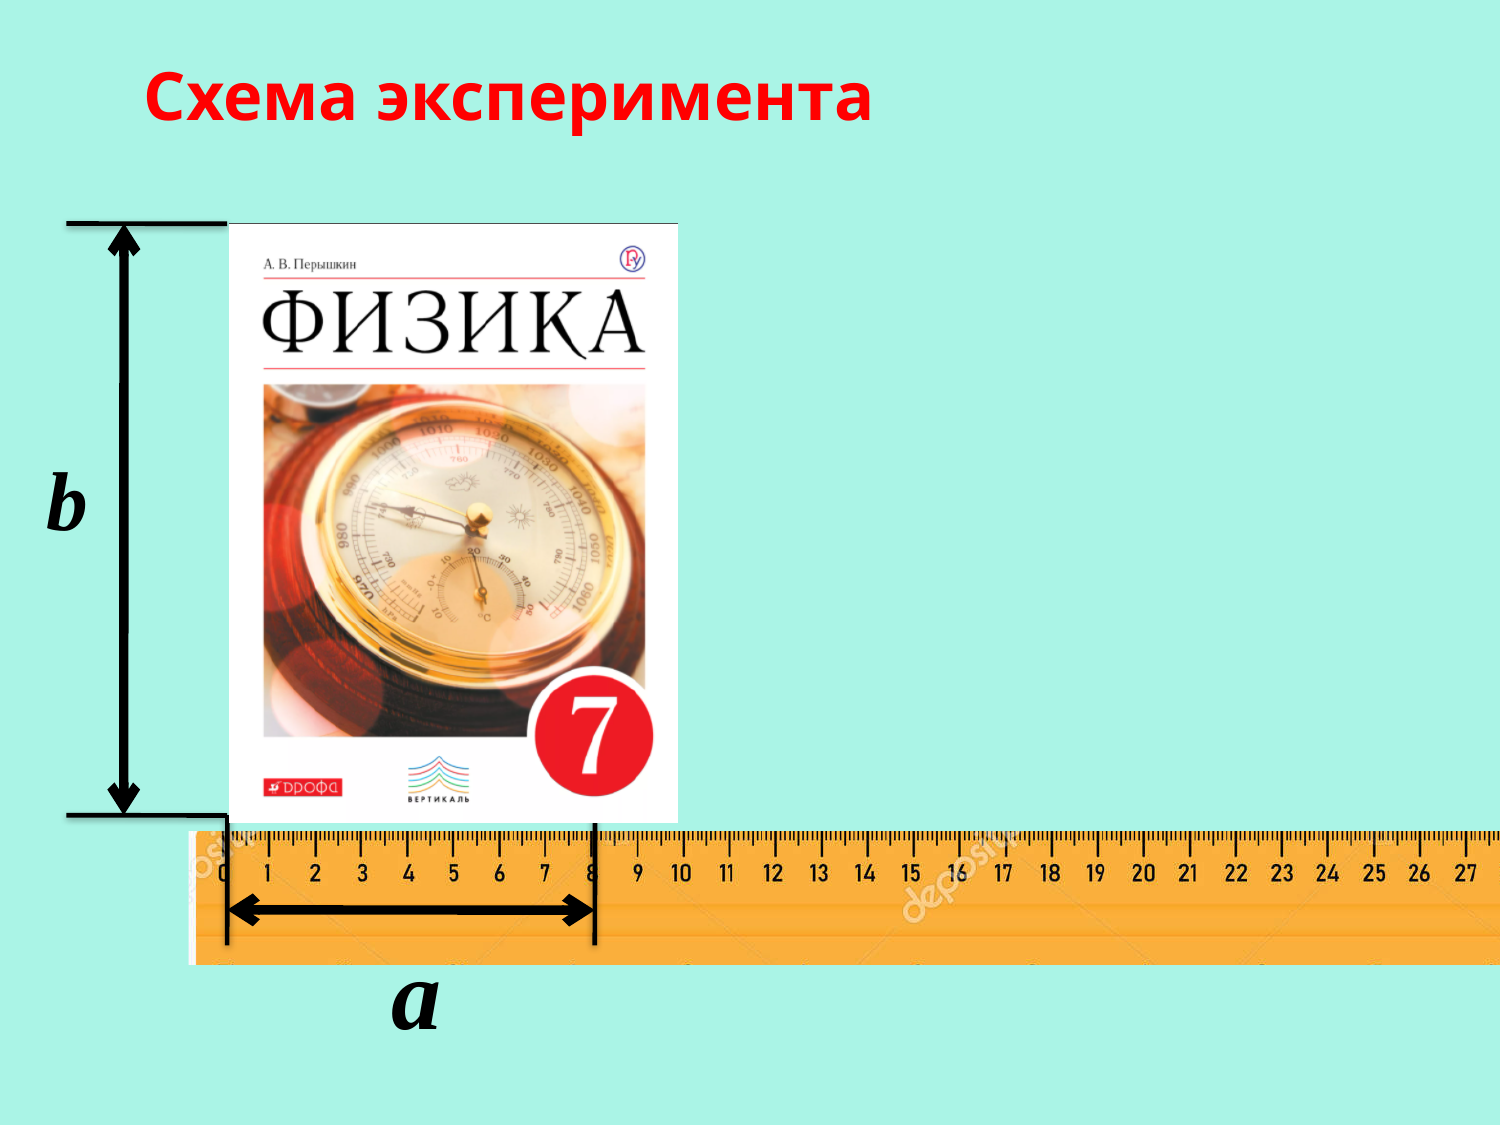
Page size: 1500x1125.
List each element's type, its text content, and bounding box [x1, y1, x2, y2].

text_box Схема эксперимента [128, 46, 1454, 142]
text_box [31, 223, 1500, 1060]
